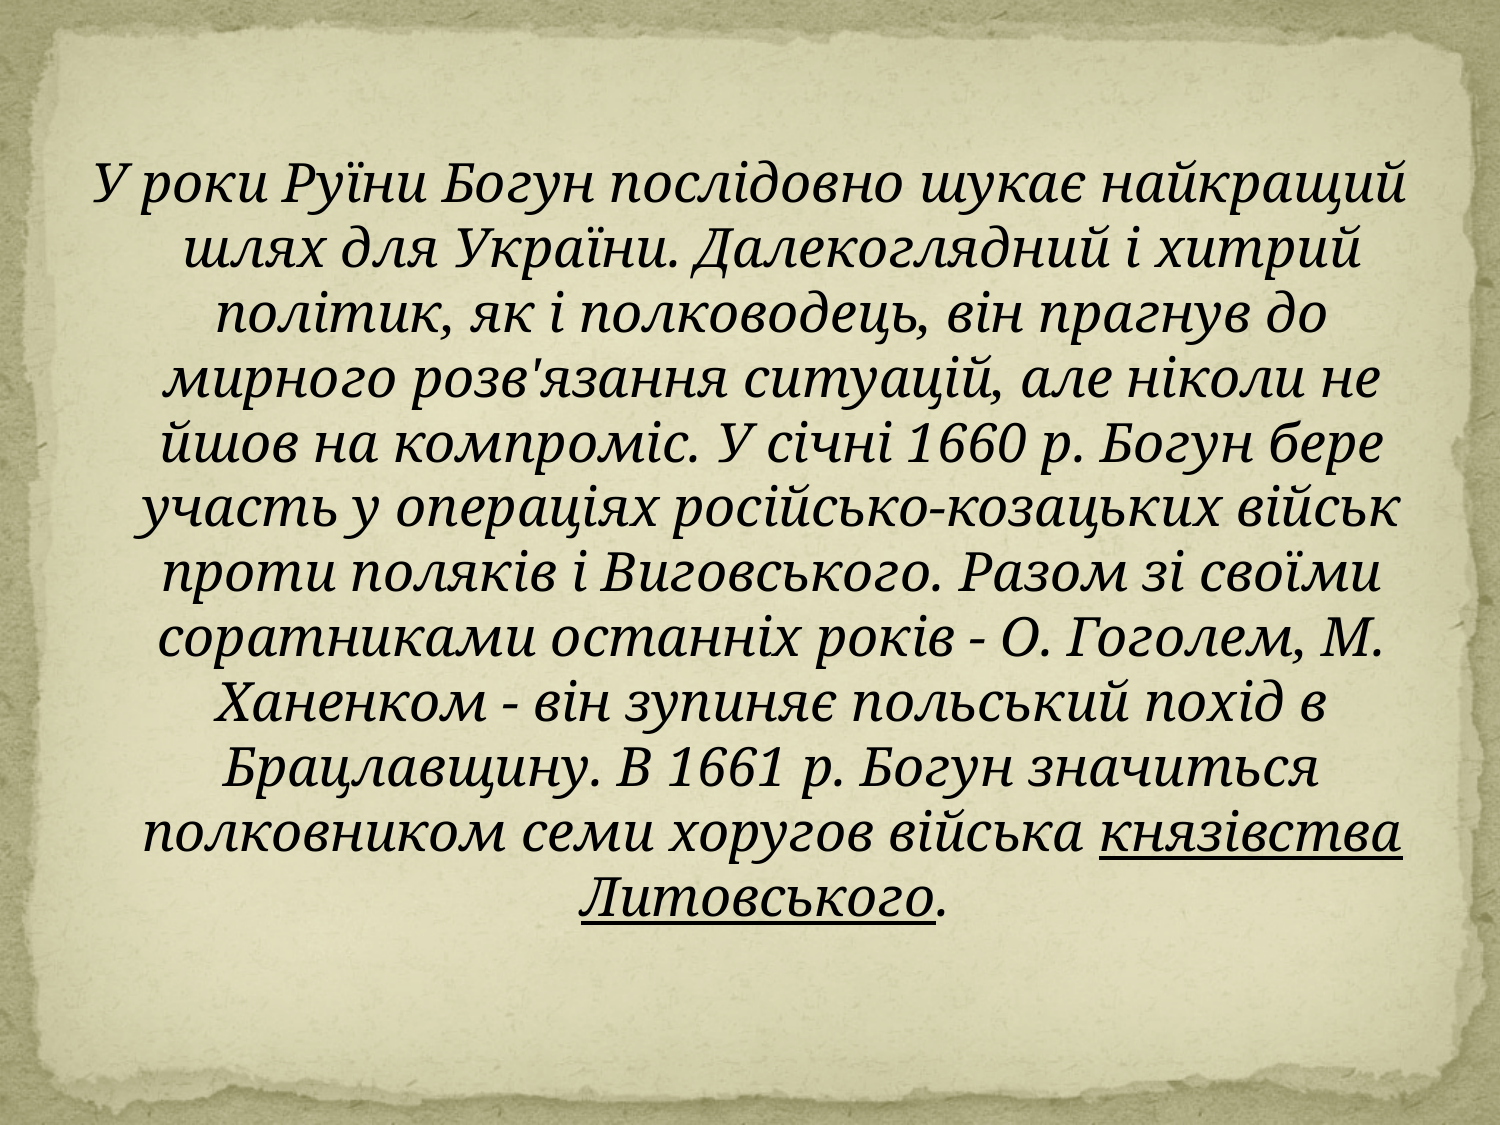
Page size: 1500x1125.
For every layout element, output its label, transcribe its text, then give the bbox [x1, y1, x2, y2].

list У роки Руїни Богун послідовно шукає найкращий шлях для України. Далекоглядний і хитрий політик, як і полководець, він прагнув до мирного розв'язання ситуацій, але ніколи не йшов на компроміс. У січні 1660 р. Богун бере участь у операціях російсько-козацьких військ проти поляків і Виговського. Разом зі своїми соратниками останніх років - О. Гоголем, М. Ханенком - він зупиняє польський похід в Брацлавщину. В 1661 р. Богун значиться полковником семи хоругов війська князівства Литовського. [75, 140, 1425, 1000]
